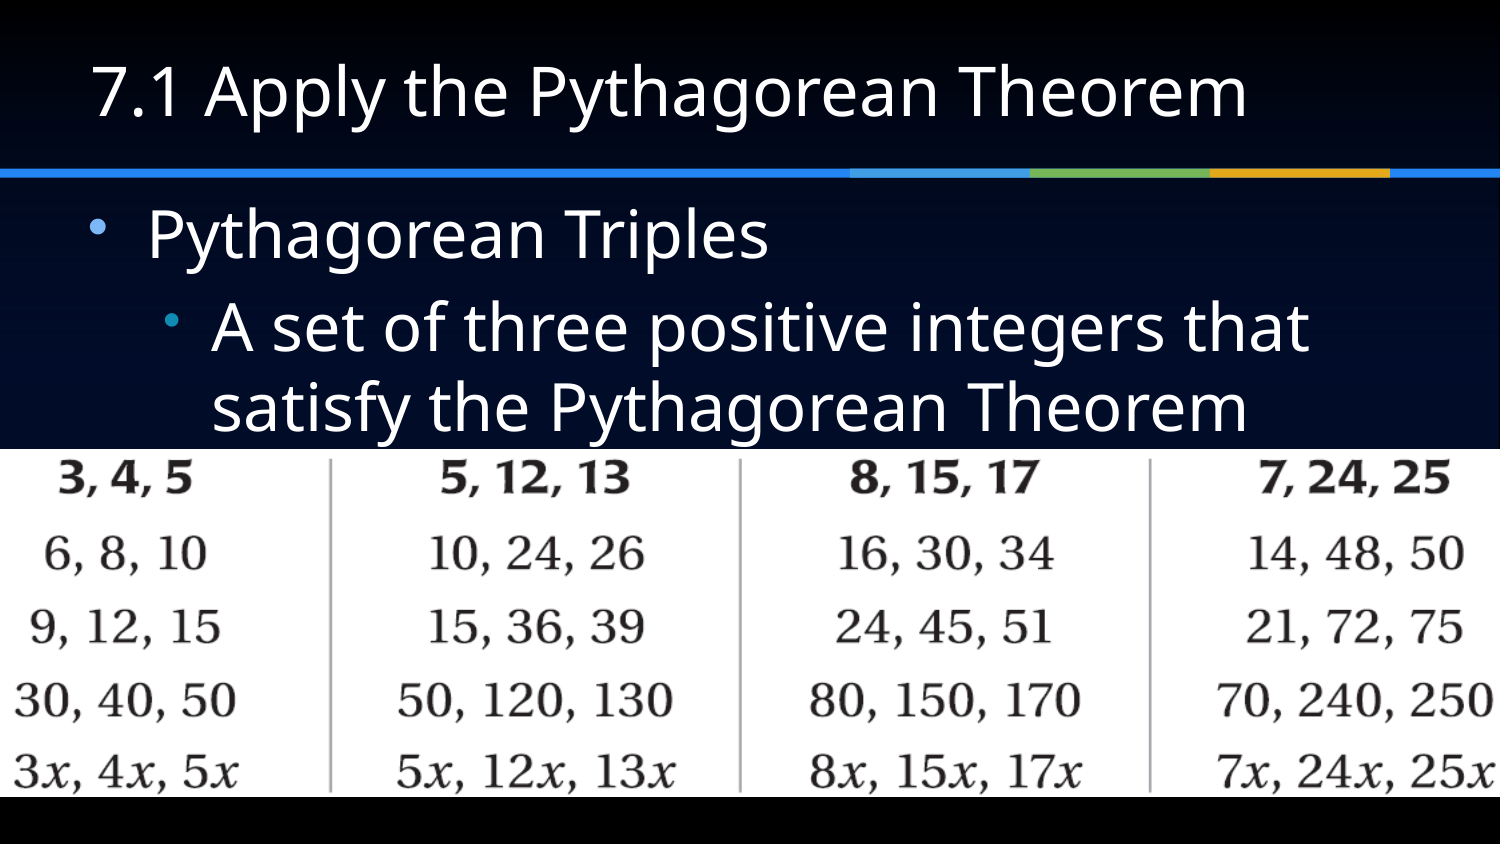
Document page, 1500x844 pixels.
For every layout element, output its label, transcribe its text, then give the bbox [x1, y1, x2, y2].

title 7.1 Apply the Pythagorean Theorem [75, 18, 1425, 160]
picture [0, 449, 1500, 798]
list Pythagorean Triples A set of three positive integers that satisfy the Pythagorean Theorem [75, 184, 1425, 449]
